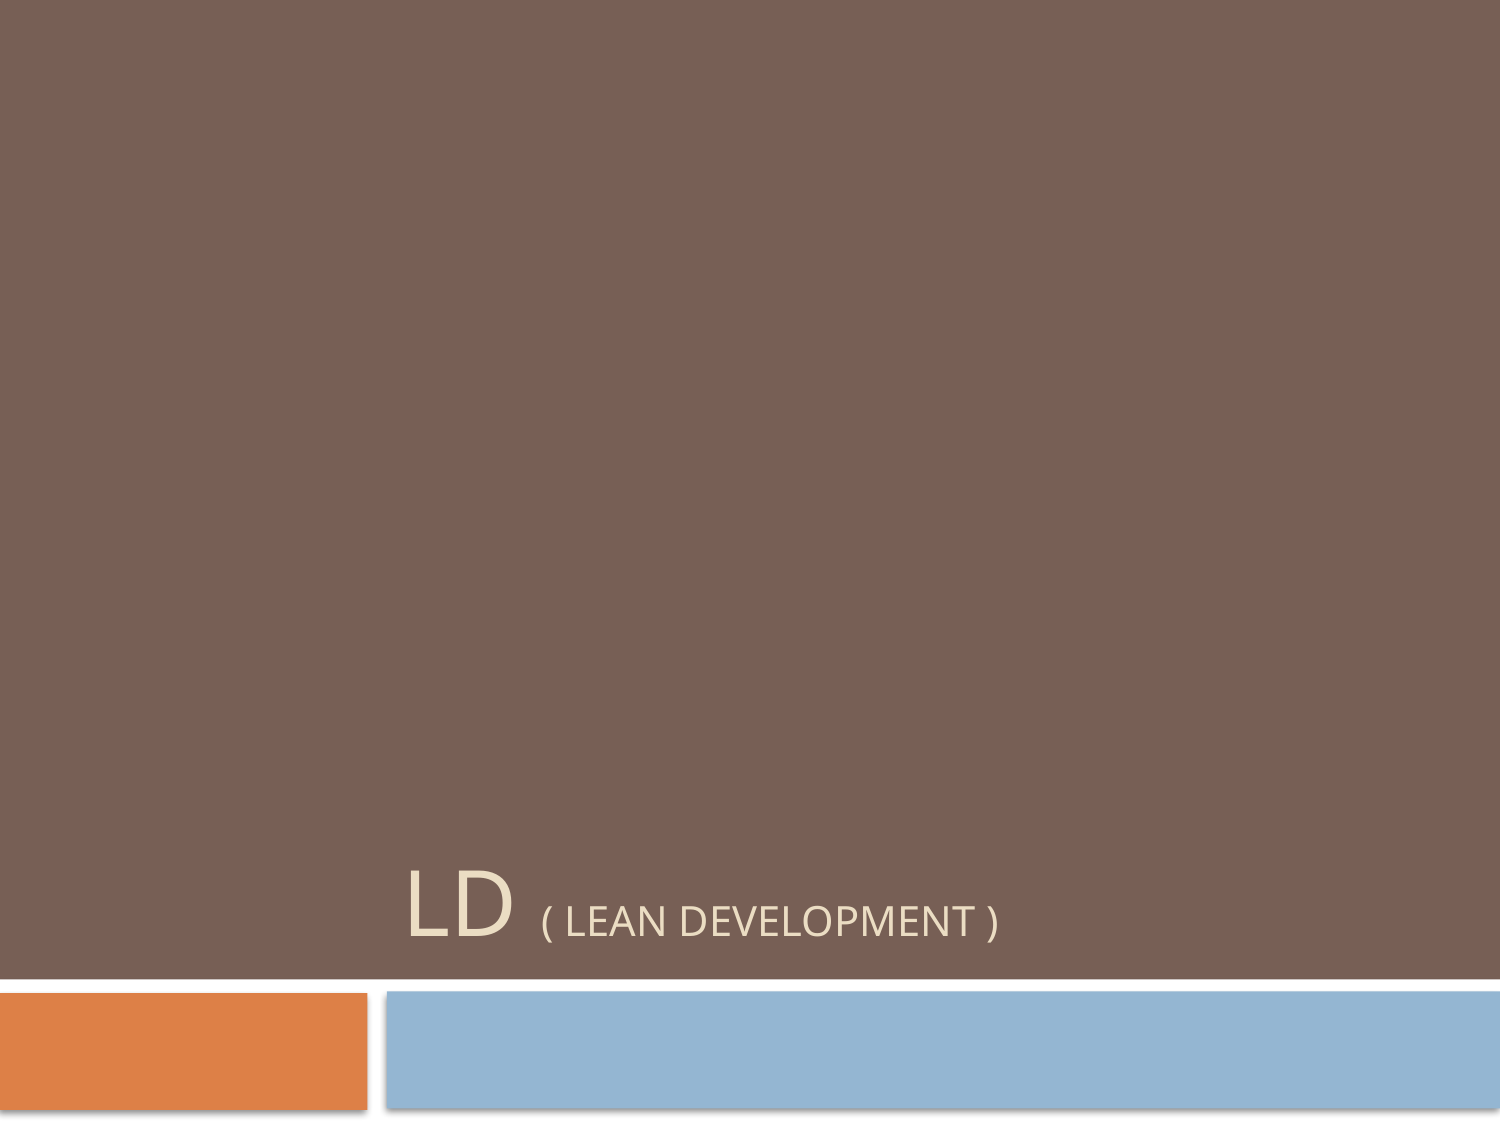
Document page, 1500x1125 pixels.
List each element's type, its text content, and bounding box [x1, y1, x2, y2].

title LD ( Lean Development ) [387, 662, 1450, 963]
